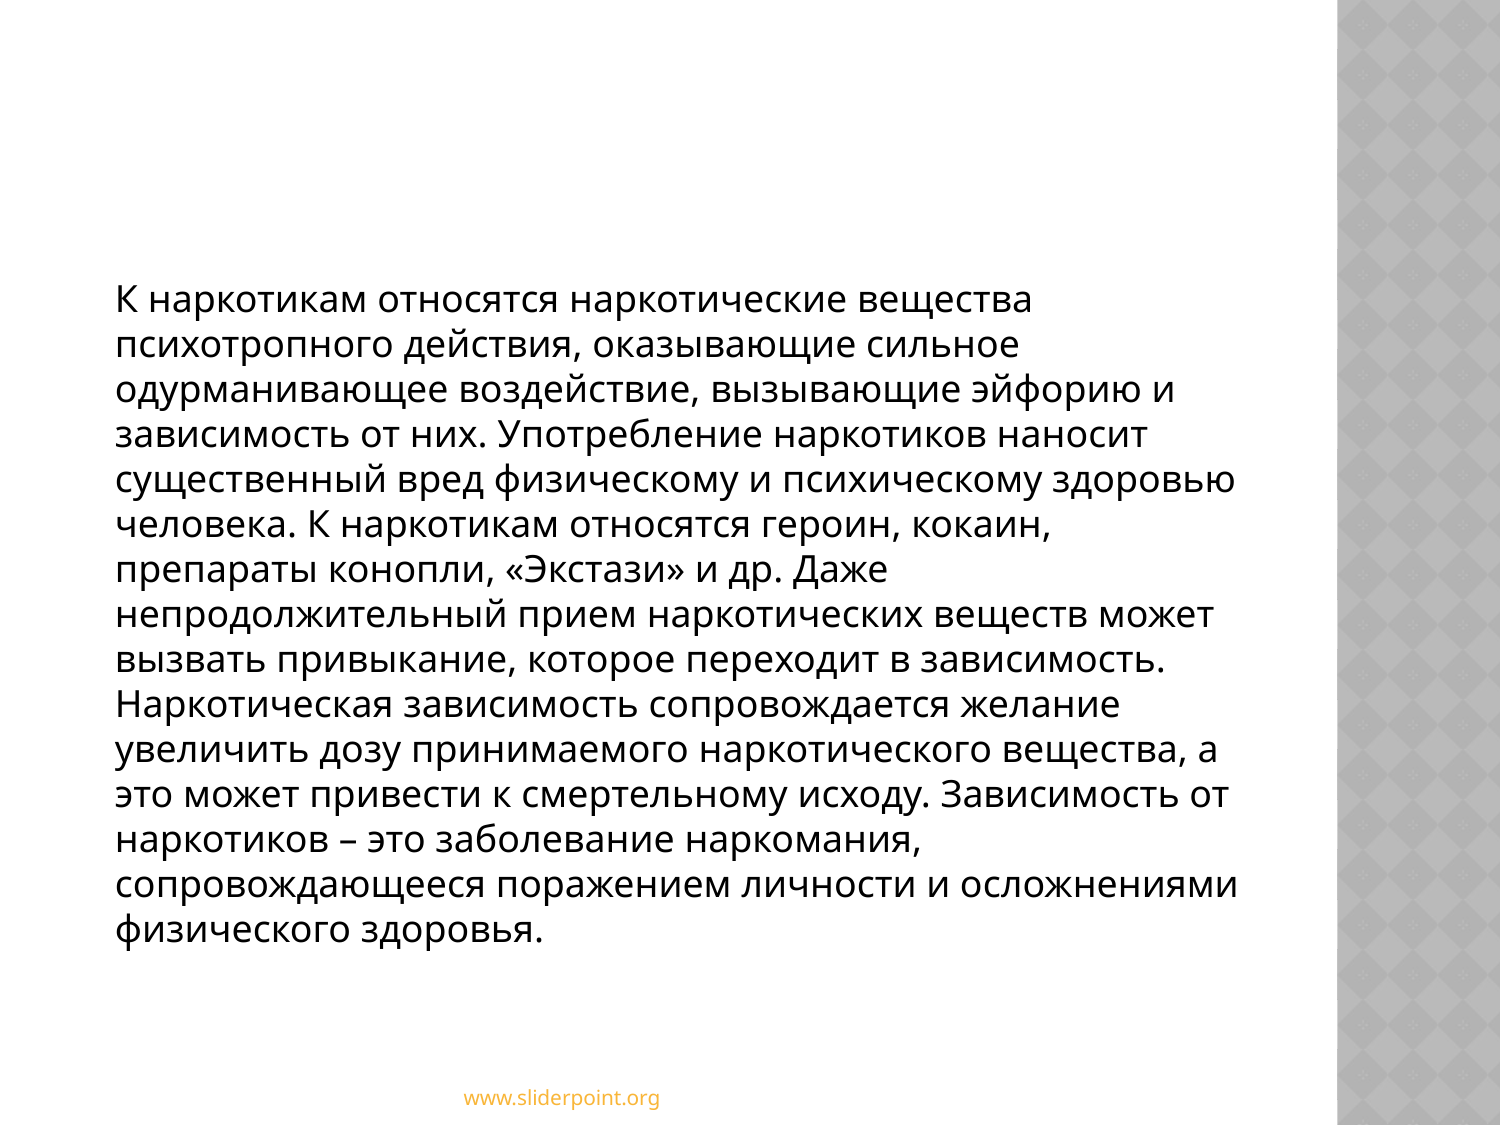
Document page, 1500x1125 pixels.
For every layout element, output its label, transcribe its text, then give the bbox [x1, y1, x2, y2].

footer www.sliderpoint.org [75, 1075, 675, 1114]
text_box К наркотикам относятся наркотические вещества психотропного действия, оказывающие сильное одурманивающее воздействие, вызывающие эйфорию и зависимость от них. Употребление наркотиков наносит существенный вред физическому и психическому здоровью человека. К наркотикам относятся героин, кокаин, препараты конопли, «Экстази» и др. Даже непродолжительный прием наркотических веществ может вызвать привыкание, которое переходит в зависимость. Наркотическая зависимость сопровождается желание увеличить дозу принимаемого наркотического вещества, а это может привести к смертельному исходу. Зависимость от наркотиков – это заболевание наркомания, сопровождающееся поражением личности и осложнениями физического здоровья. [100, 267, 1270, 957]
